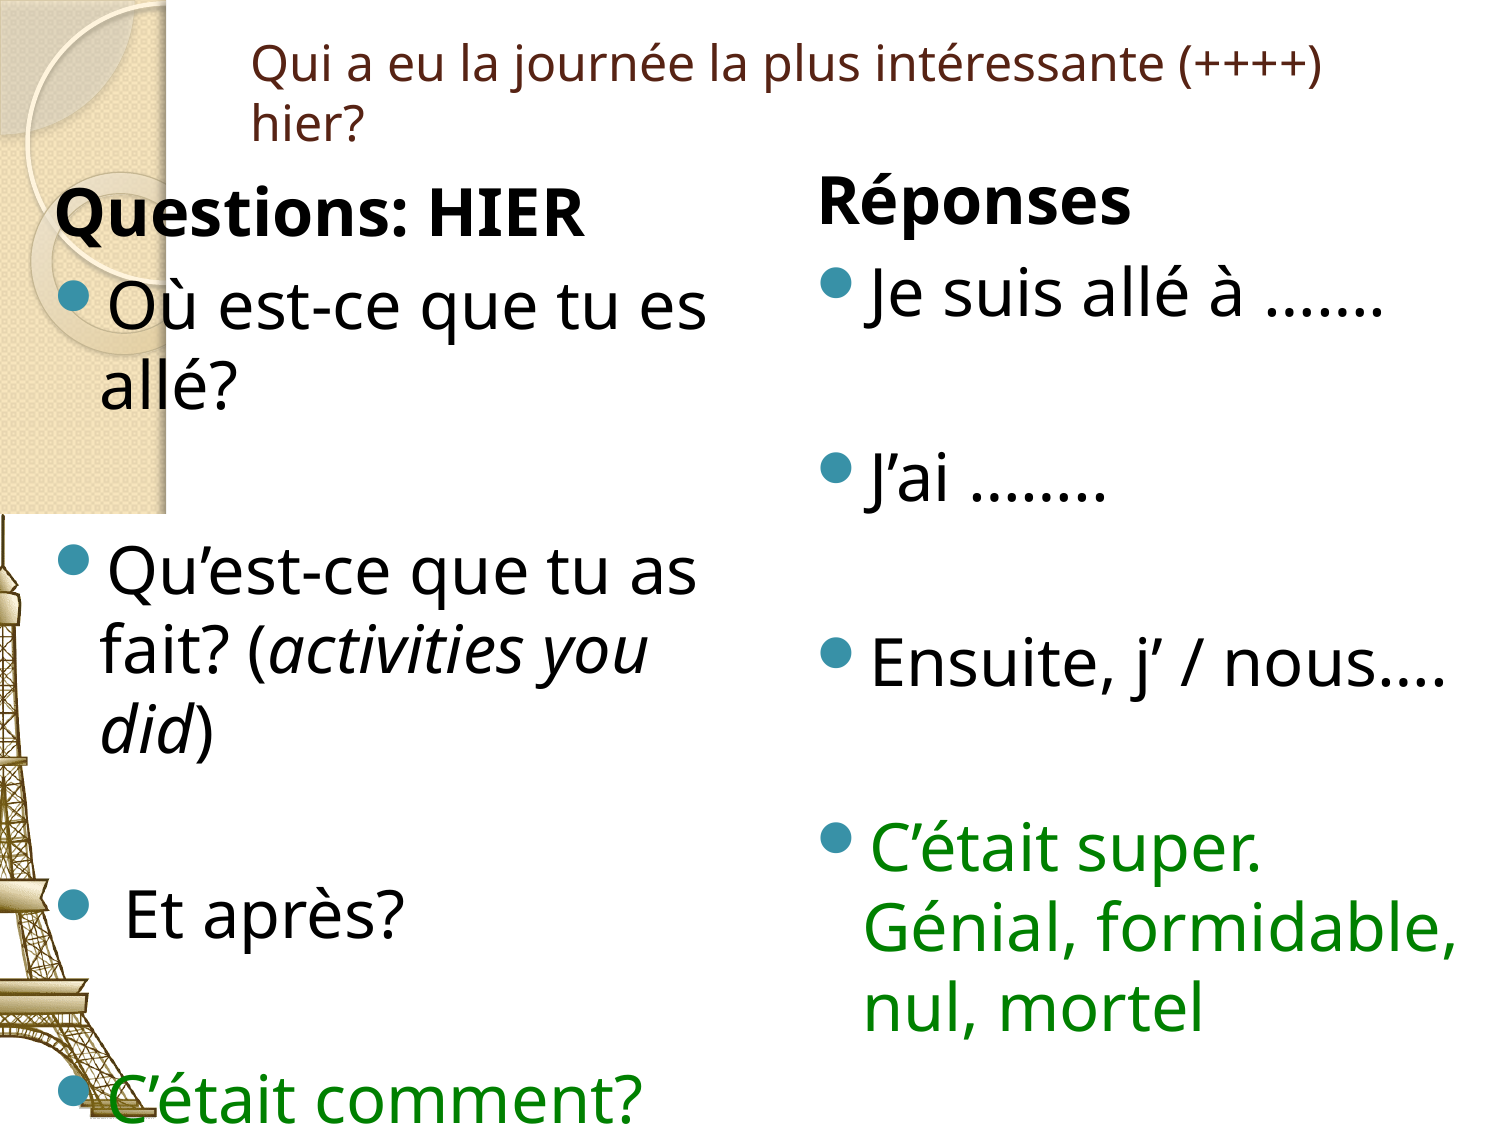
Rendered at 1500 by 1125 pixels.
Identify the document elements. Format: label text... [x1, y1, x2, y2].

text_box Réponses Je suis allé à ……. J’ai …….. Ensuite, j’ / nous…. C’était super. Génial, formidable, nul, mortel [787, 149, 1500, 1125]
title Qui a eu la journée la plus intéressante (++++) hier? [235, 45, 1466, 138]
list Questions: HIER Où est-ce que tu es allé? Qu’est-ce que tu as fait? (activities you did) Et après? C’était comment? [24, 162, 787, 1025]
picture [0, 514, 167, 1125]
